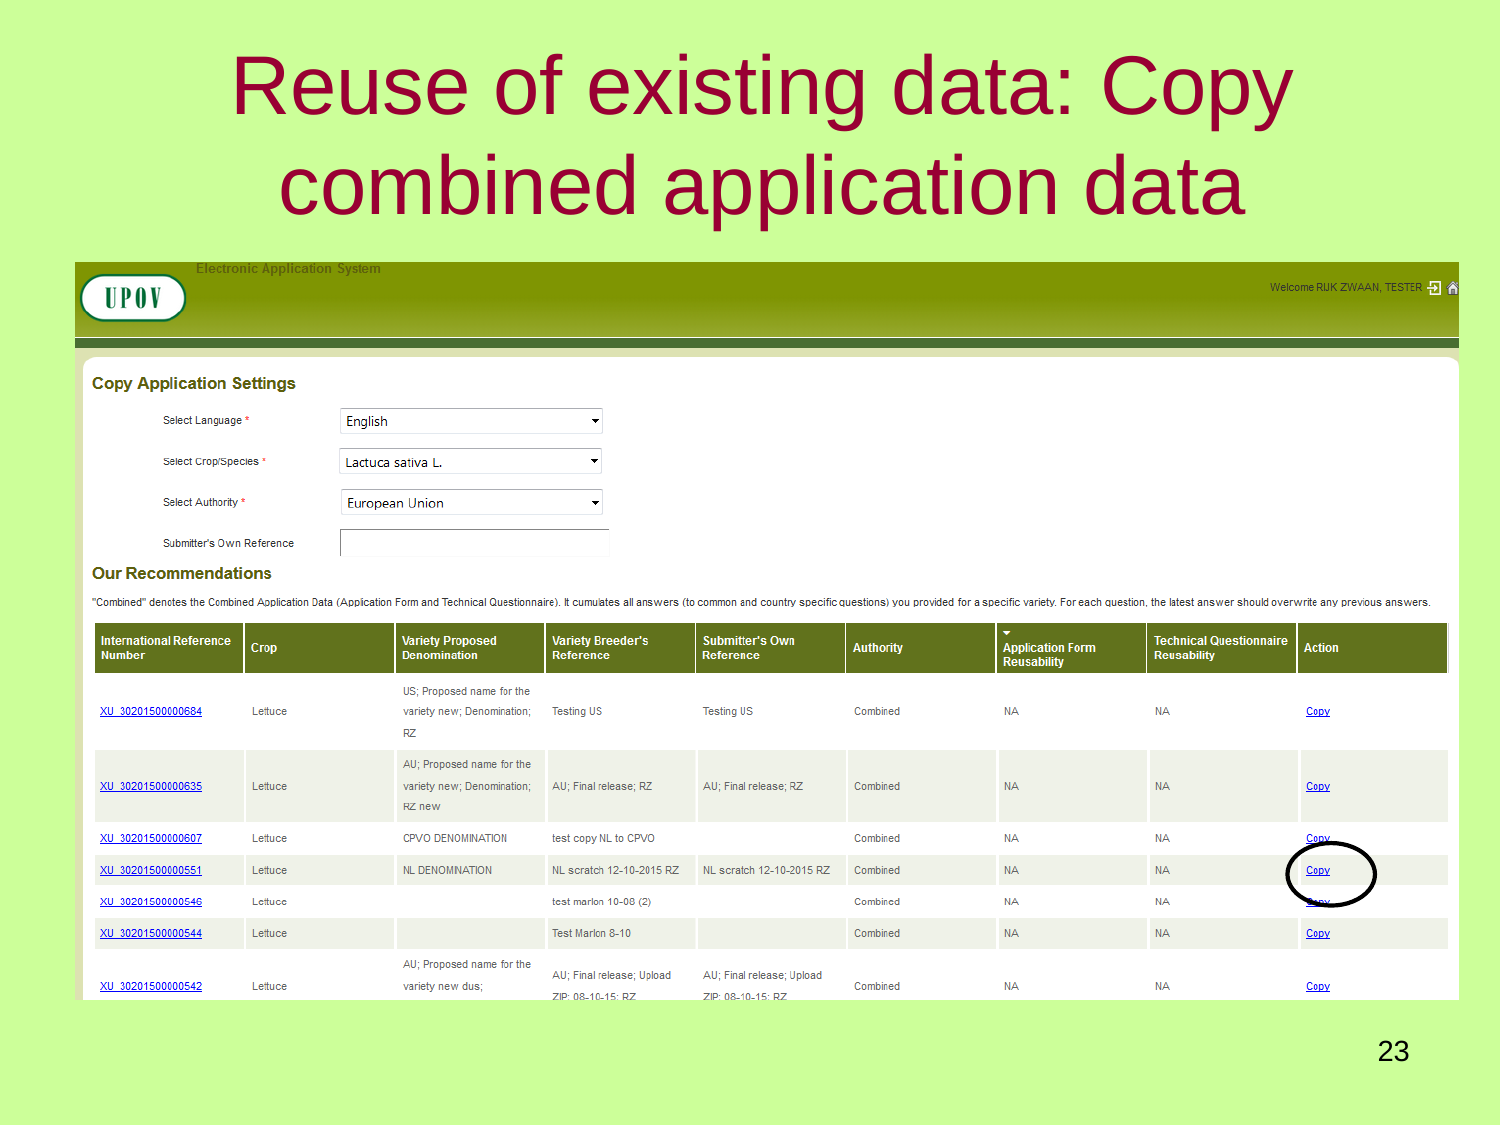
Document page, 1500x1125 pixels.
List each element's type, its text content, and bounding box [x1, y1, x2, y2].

picture [74, 262, 1460, 1001]
slide_number 23 [1074, 1024, 1425, 1103]
title Reuse of existing data: Copy combined application data [125, 37, 1400, 225]
